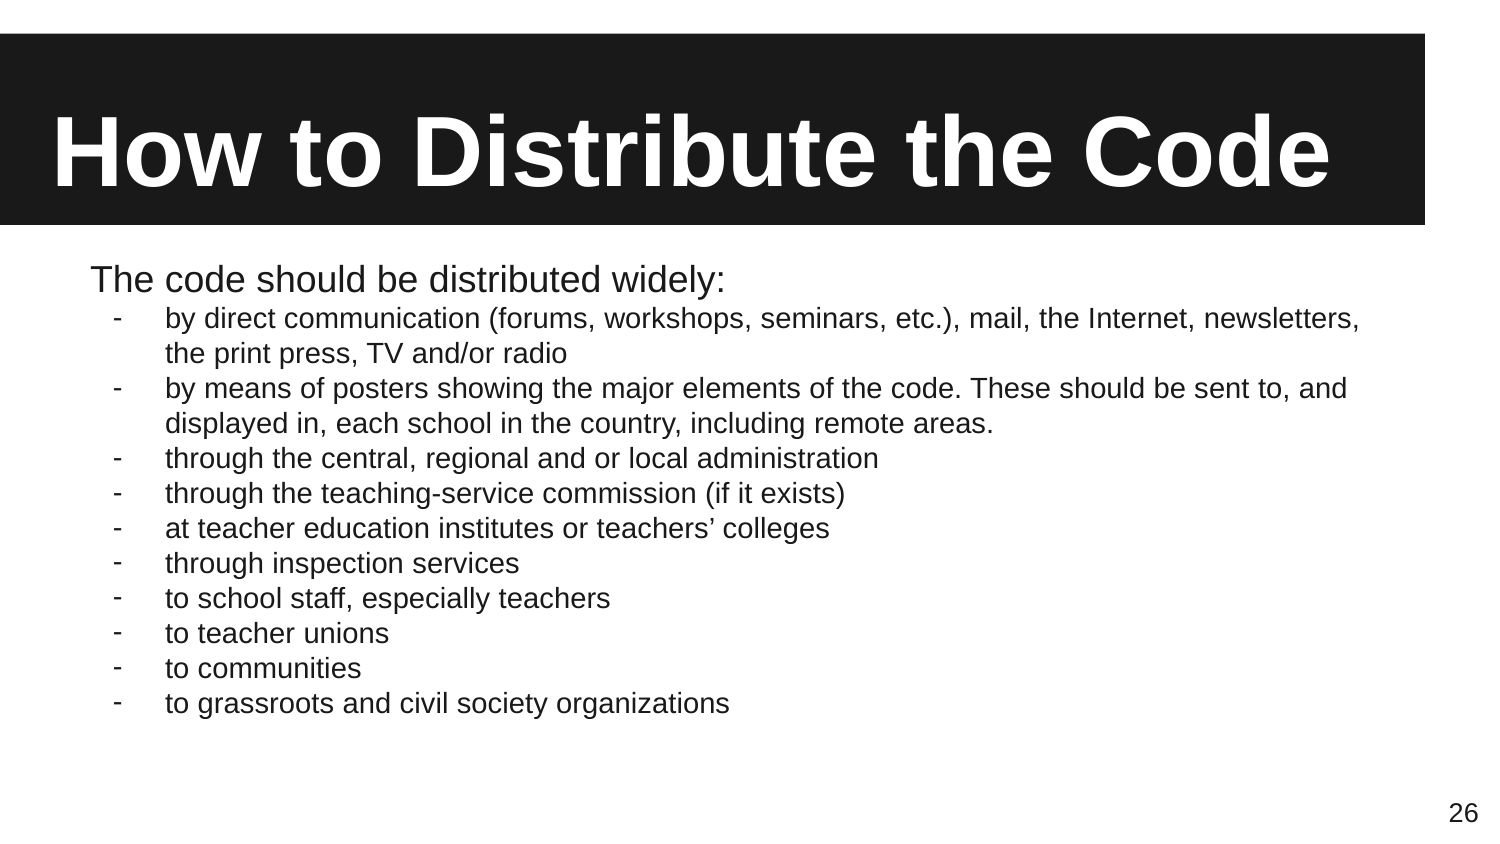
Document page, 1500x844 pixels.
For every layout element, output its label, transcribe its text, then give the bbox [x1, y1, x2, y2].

list The code should be distributed widely: by direct communication (forums, workshops, seminars, etc.), mail, the Internet, newsletters, the print press, TV and/or radio by means of posters showing the major elements of the code. These should be sent to, and displayed in, each school in the country, including remote areas. through the central, regional and or local administration through the teaching-service commission (if it exists) at teacher education institutes or teachers’ colleges through inspection services to school staff, especially teachers to teacher unions to communities to grassroots and civil society organizations [75, 239, 1425, 808]
slide_number 26 [1403, 779, 1494, 844]
title How to Distribute the Code [36, 33, 1387, 221]
